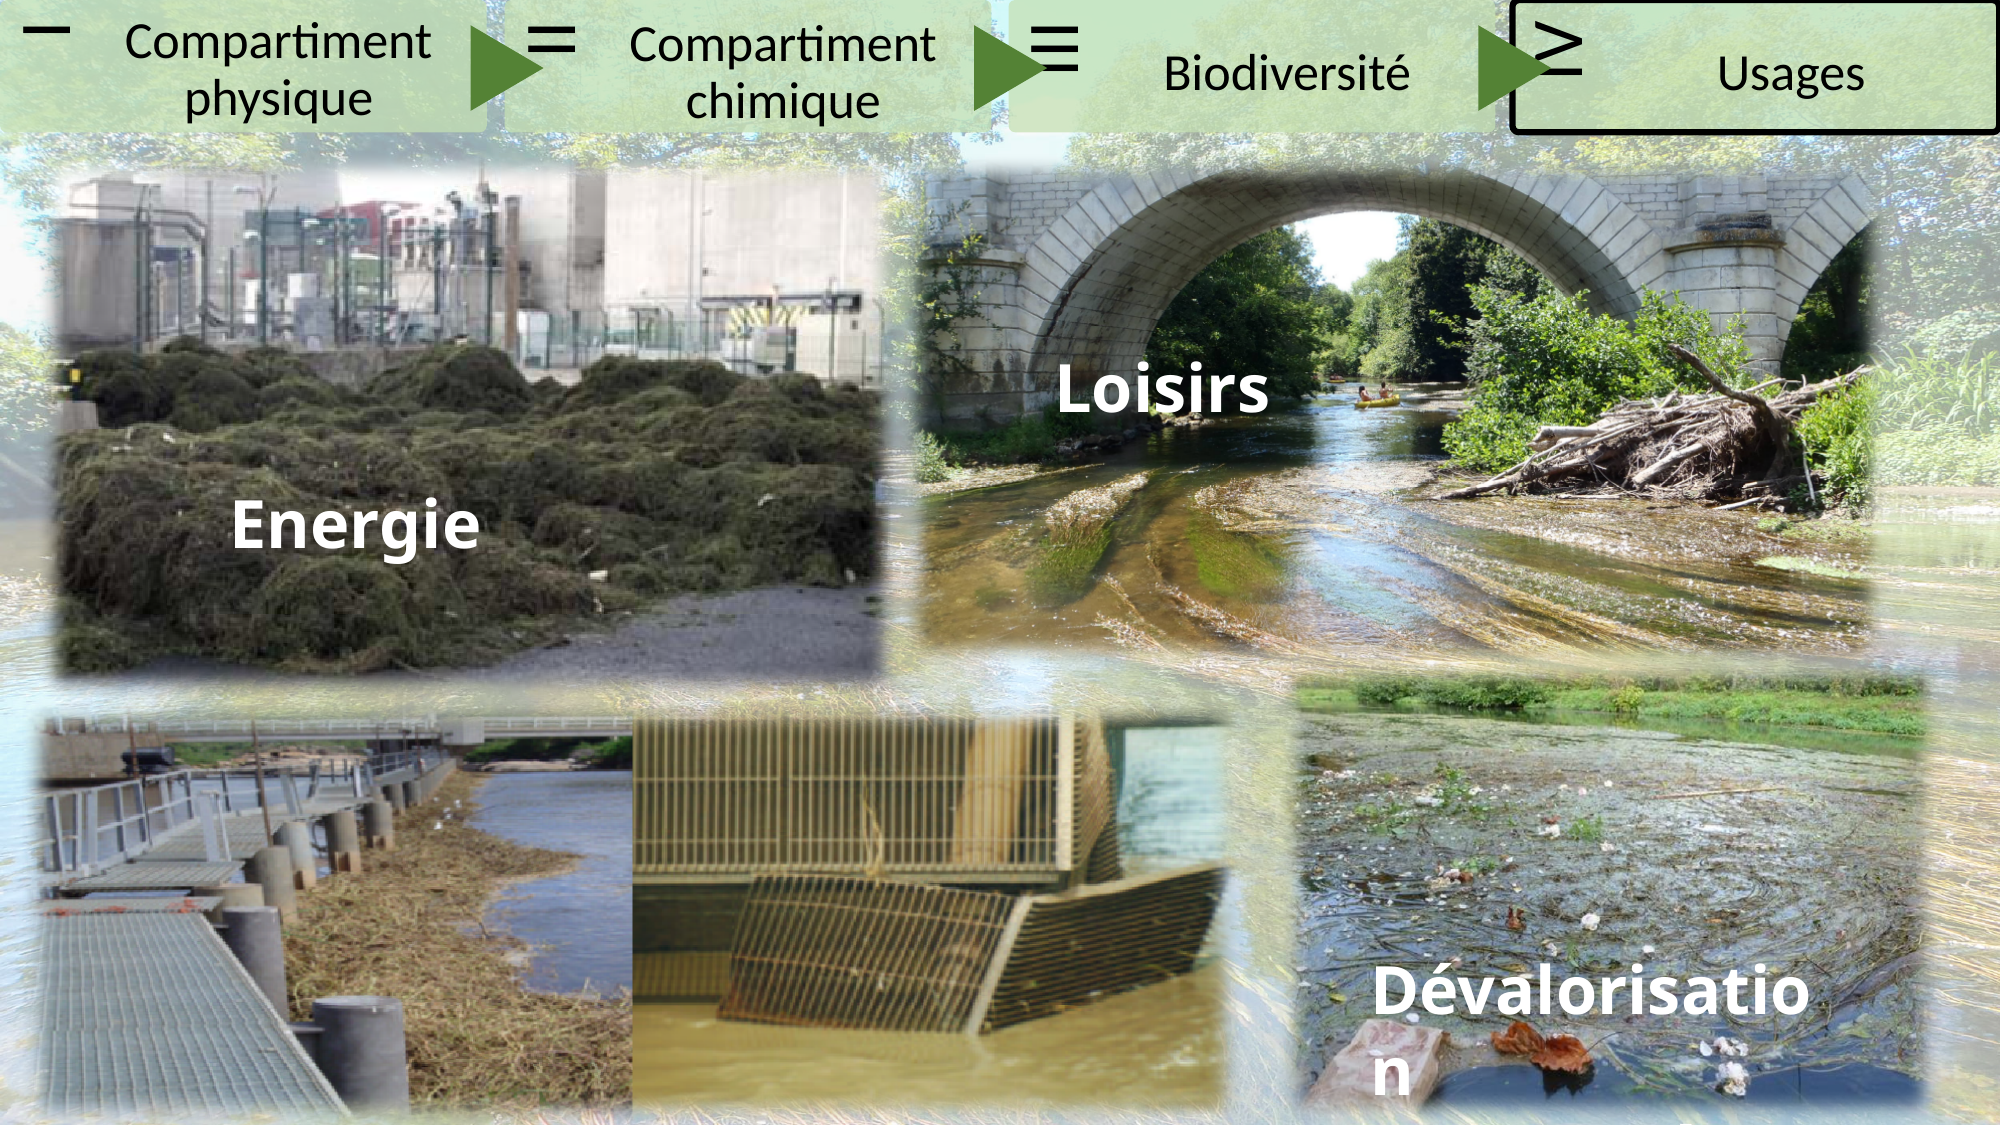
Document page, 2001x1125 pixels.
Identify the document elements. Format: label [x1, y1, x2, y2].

text_box [0, 0, 2000, 133]
picture [22, 702, 1241, 1125]
picture [37, 151, 1942, 1125]
